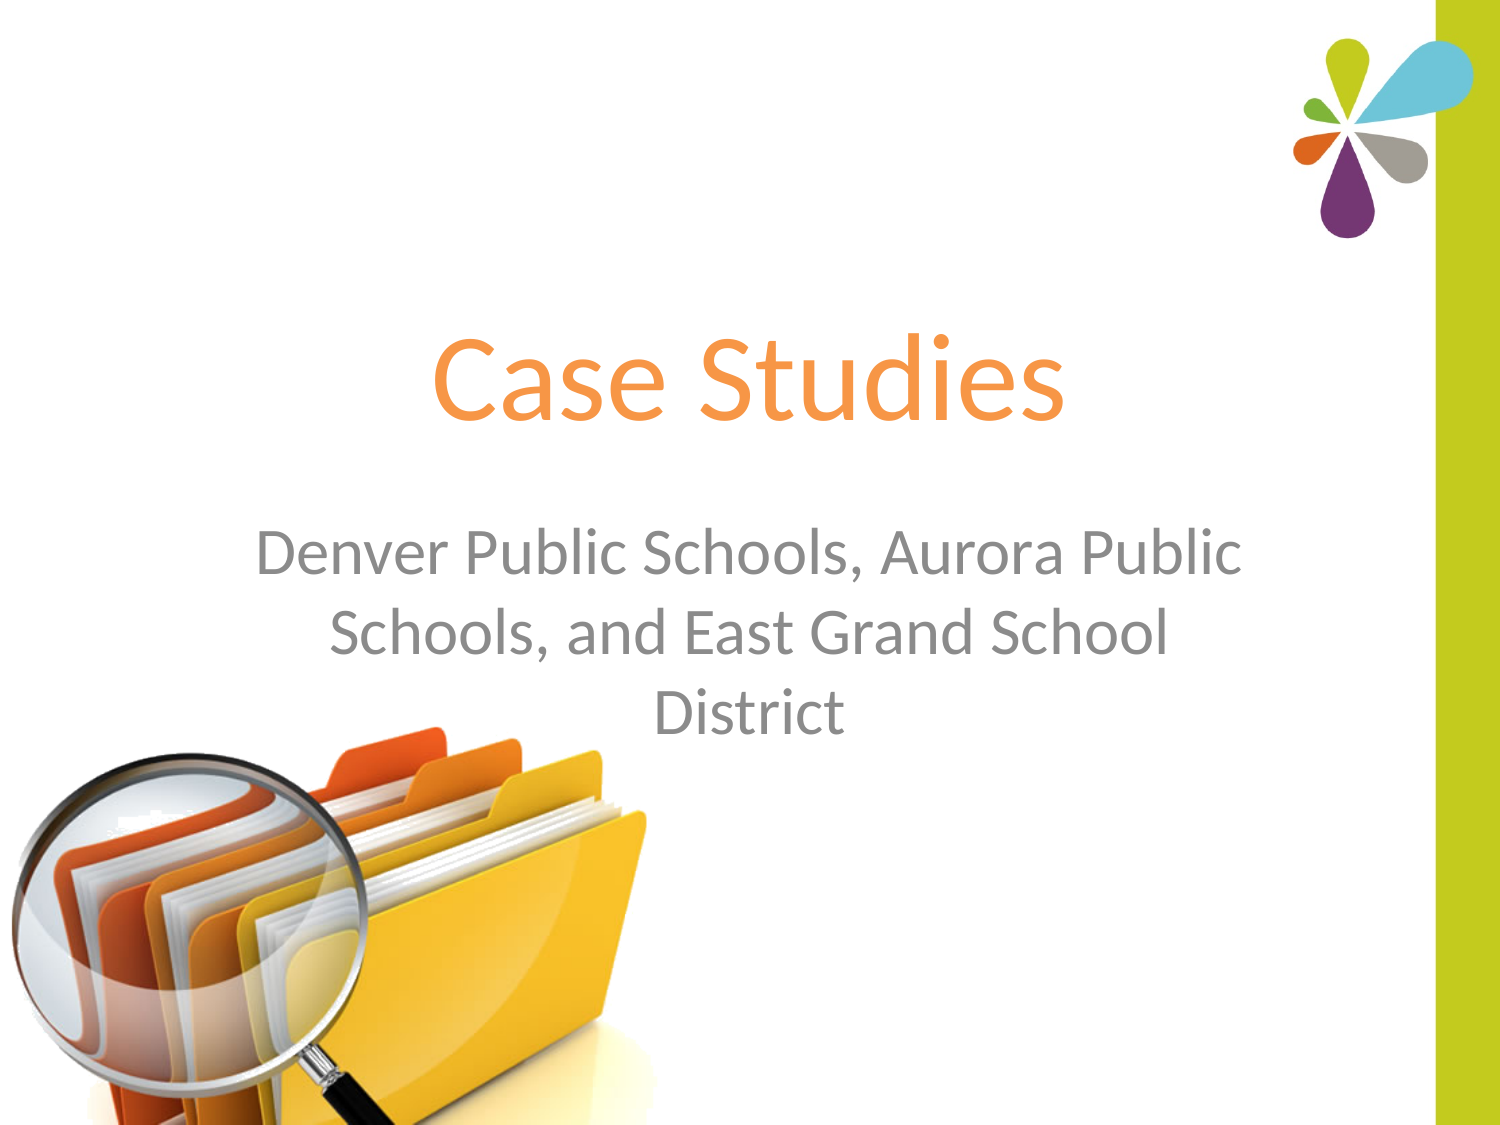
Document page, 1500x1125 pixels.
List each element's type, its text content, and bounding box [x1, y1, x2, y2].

title Case Studies [112, 249, 1388, 492]
picture [1293, 0, 1500, 1125]
picture [0, 720, 691, 1125]
subtitle Denver Public Schools, Aurora Public Schools, and East Grand School District [225, 500, 1275, 788]
